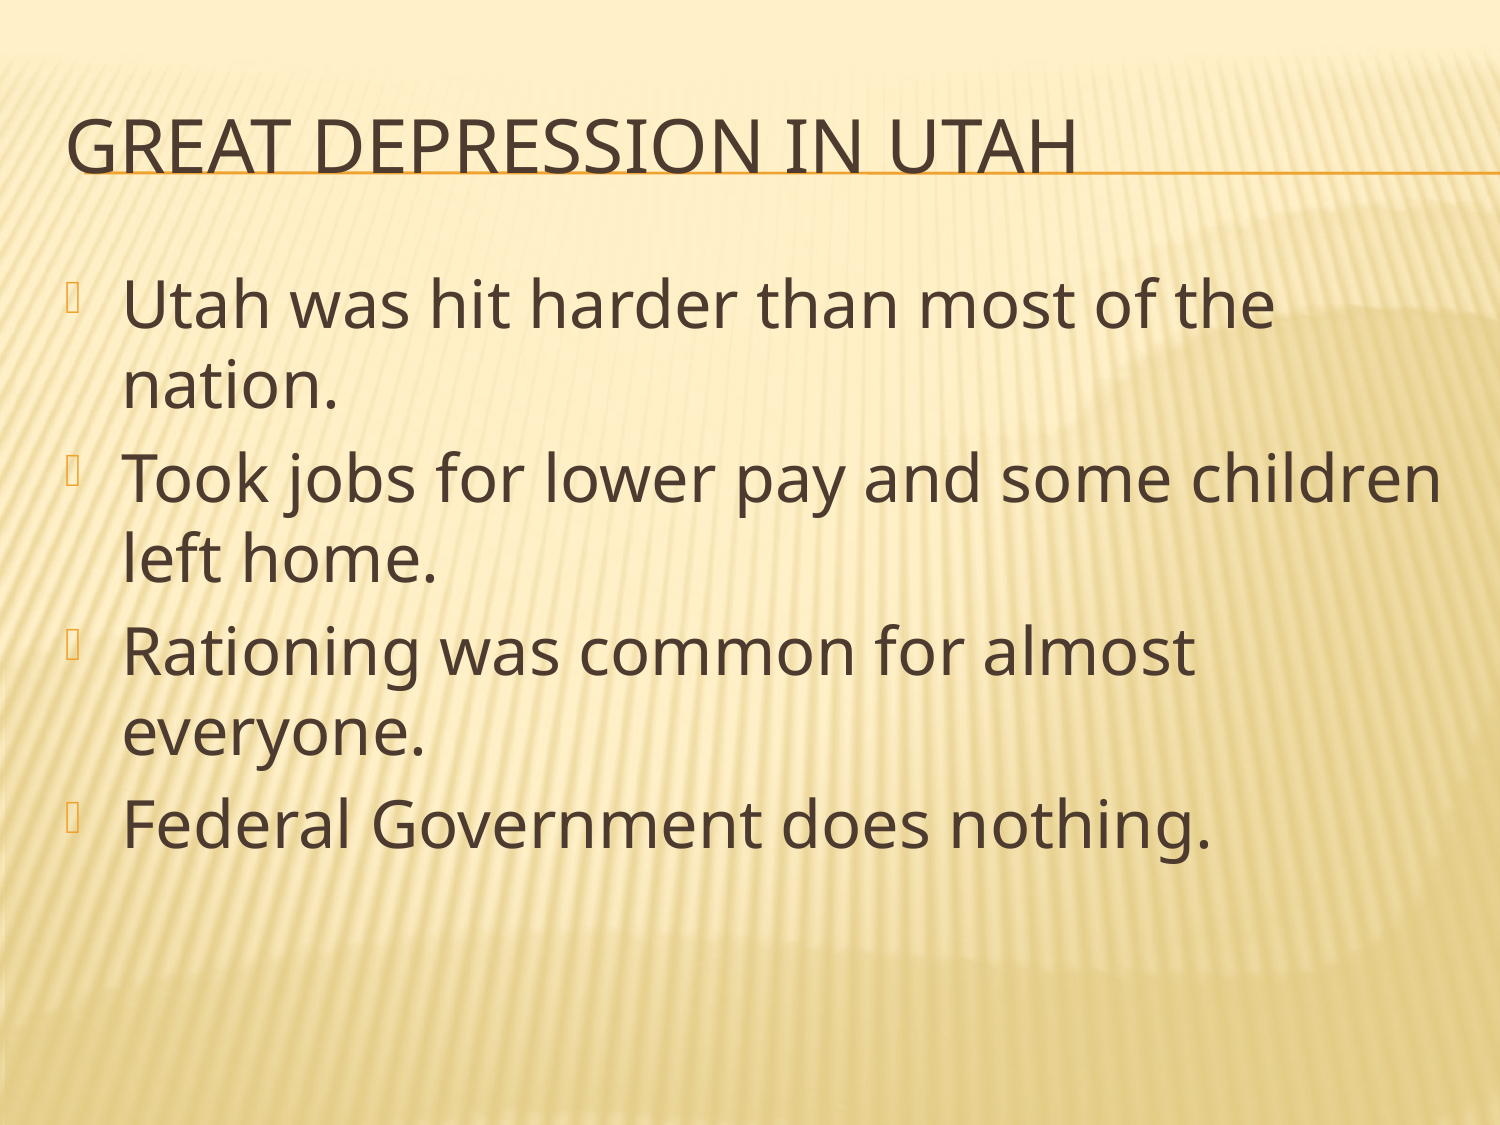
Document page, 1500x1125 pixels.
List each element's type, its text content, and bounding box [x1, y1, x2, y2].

list Utah was hit harder than most of the nation. Took jobs for lower pay and some children left home. Rationing was common for almost everyone. Federal Government does nothing. [50, 254, 1475, 998]
title Great Depression in Utah [50, 75, 1475, 213]
